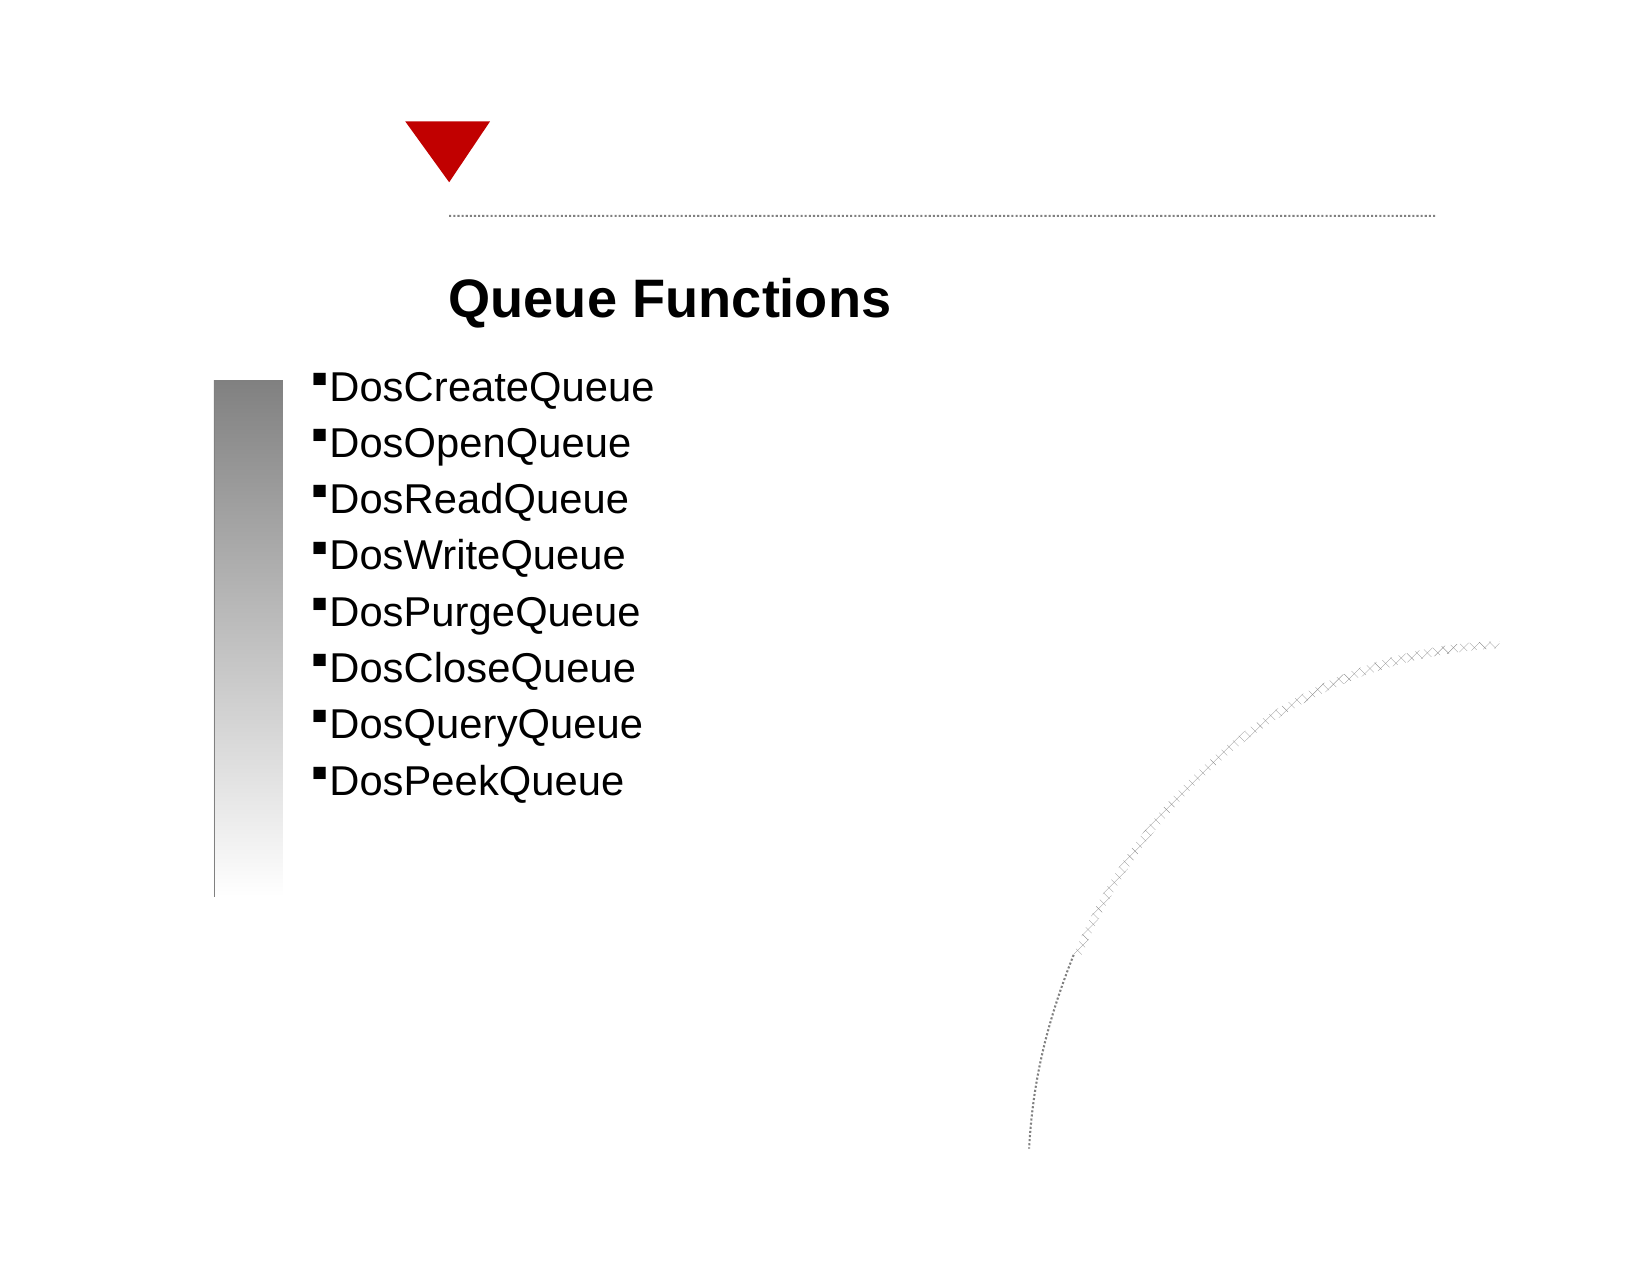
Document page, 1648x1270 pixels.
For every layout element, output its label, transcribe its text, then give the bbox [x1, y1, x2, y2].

text_box DosCreateQueue DosOpenQueue DosReadQueue DosWriteQueue DosPurgeQueue DosCloseQueue DosQueryQueue DosPeekQueue [310, 359, 1434, 804]
text_box Queue Functions [448, 263, 1439, 329]
